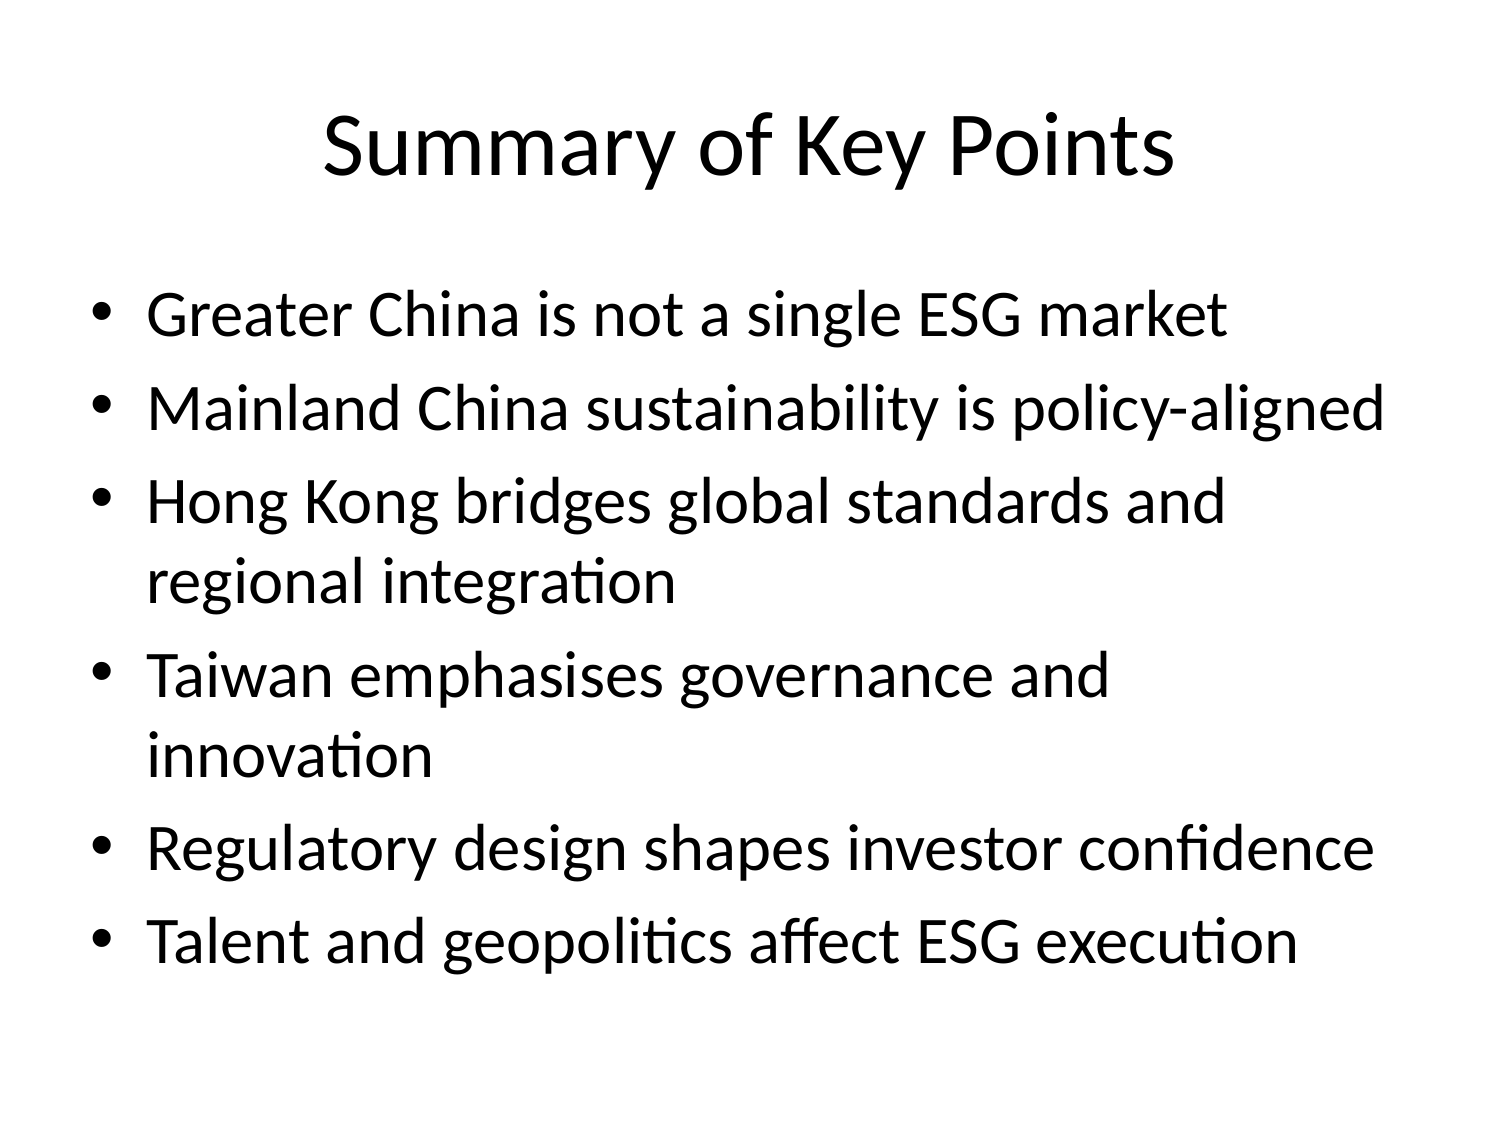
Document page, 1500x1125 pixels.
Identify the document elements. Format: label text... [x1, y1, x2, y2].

title Summary of Key Points [75, 45, 1425, 233]
list Greater China is not a single ESG market Mainland China sustainability is policy-aligned Hong Kong bridges global standards and regional integration Taiwan emphasises governance and innovation Regulatory design shapes investor confidence Talent and geopolitics affect ESG execution [75, 262, 1425, 1005]
